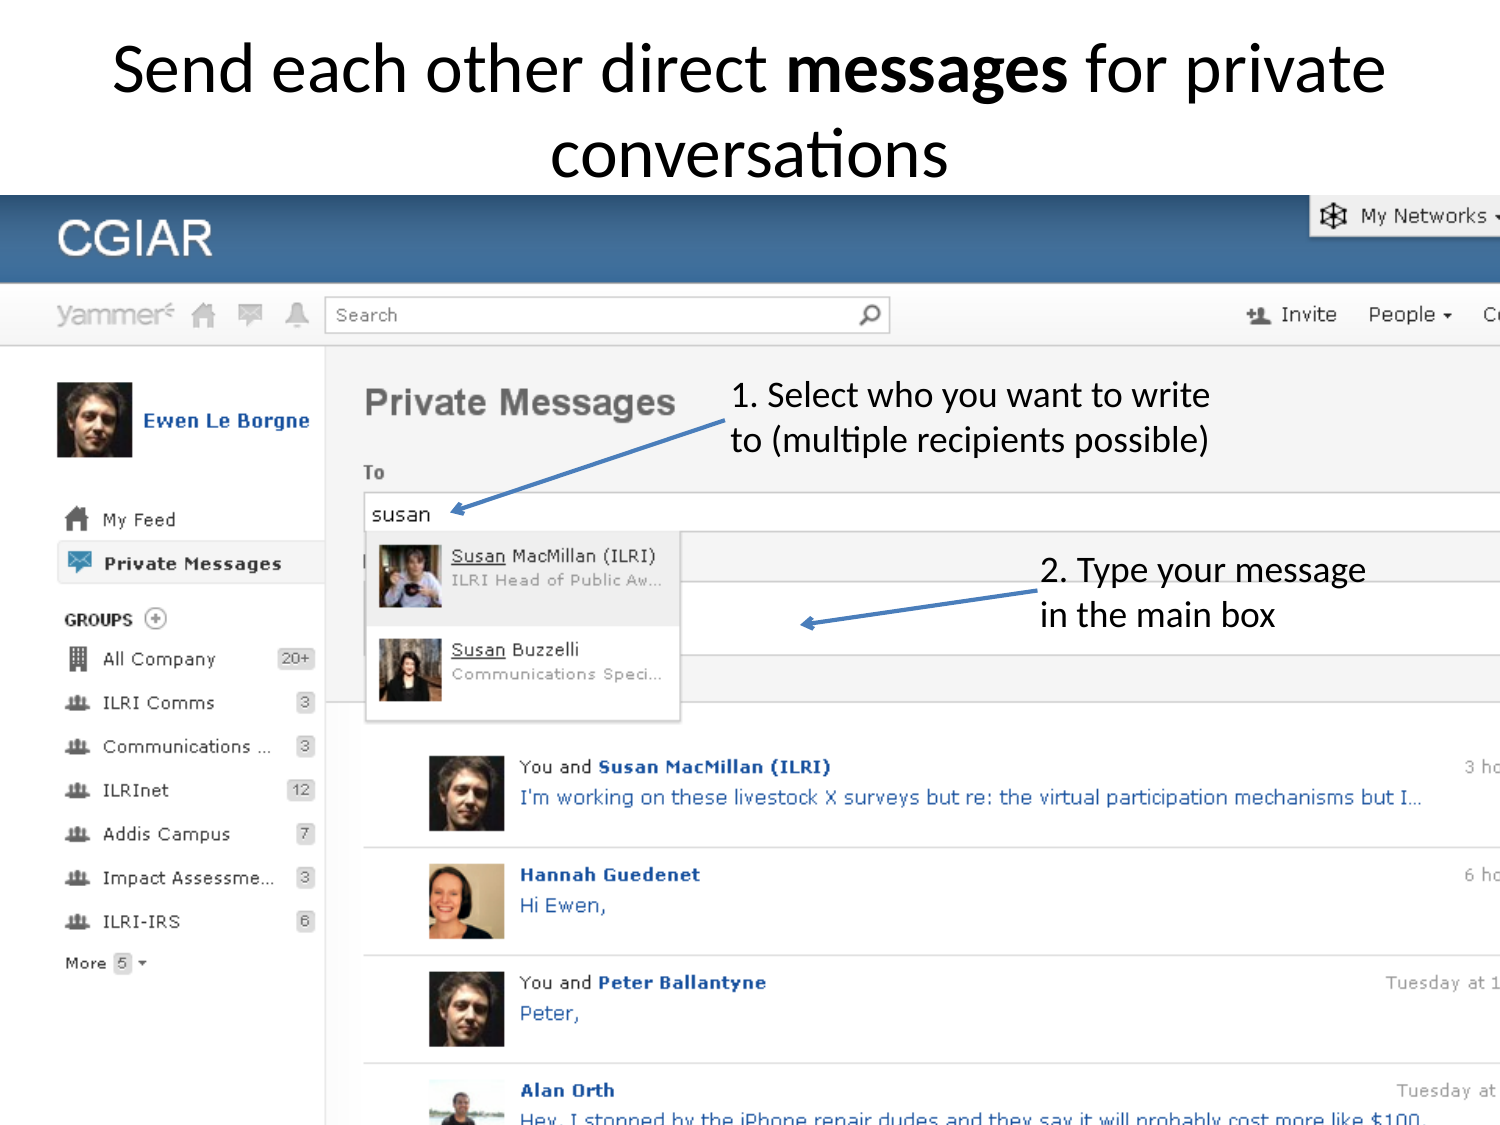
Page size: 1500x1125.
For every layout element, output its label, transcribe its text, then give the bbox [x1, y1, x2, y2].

text_box Send each other direct messages for private conversations [74, 12, 1425, 193]
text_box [449, 419, 726, 513]
picture [0, 195, 1500, 1125]
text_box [799, 590, 1038, 626]
